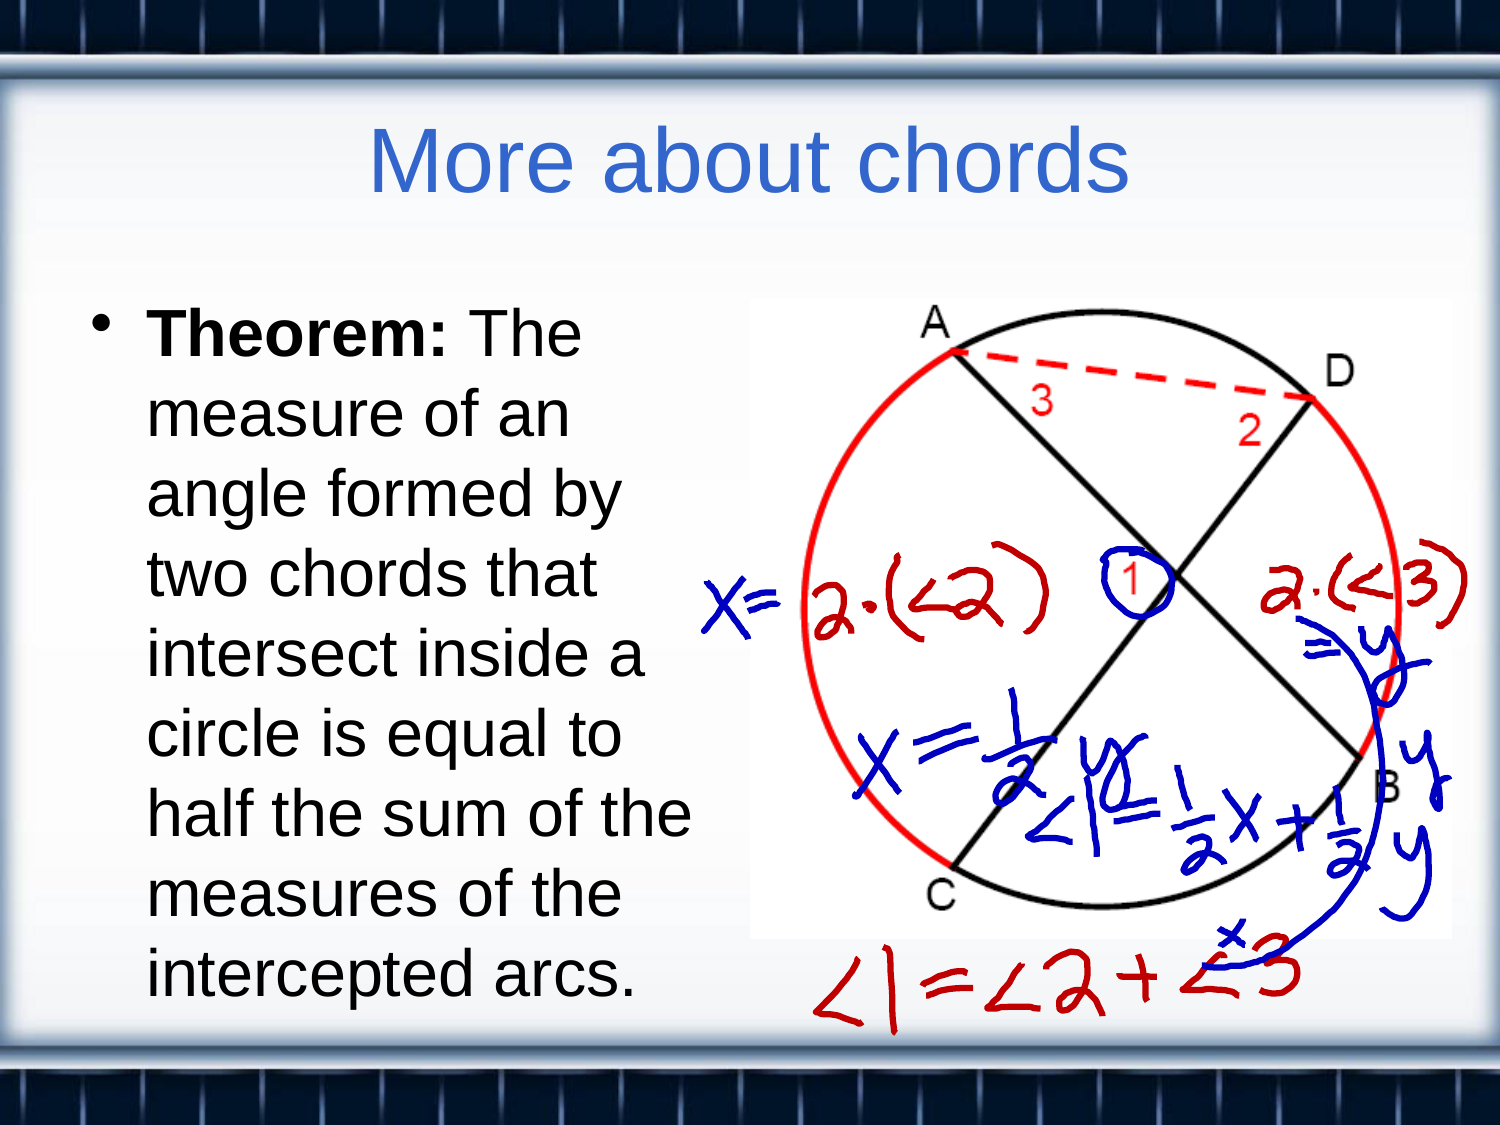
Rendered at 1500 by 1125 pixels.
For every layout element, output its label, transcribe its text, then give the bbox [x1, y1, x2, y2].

text_box [703, 578, 742, 632]
text_box [1045, 951, 1104, 1017]
text_box [883, 951, 897, 1034]
picture [0, 0, 1500, 1125]
text_box [926, 987, 974, 997]
text_box [1256, 952, 1299, 995]
text_box [921, 970, 968, 987]
text_box [986, 963, 1041, 1010]
text_box [706, 581, 723, 605]
list Theorem: The measure of an angle formed by two chords that intersect inside a circle is equal to half the sum of the measures of the intercepted arcs. [74, 282, 751, 1026]
text_box [1137, 954, 1149, 1002]
text_box [1201, 951, 1283, 969]
text_box [1118, 973, 1142, 978]
text_box [1181, 967, 1240, 997]
title More about chords [74, 62, 1426, 251]
text_box [724, 605, 742, 631]
text_box [815, 957, 863, 1025]
text_box [1457, 560, 1466, 607]
